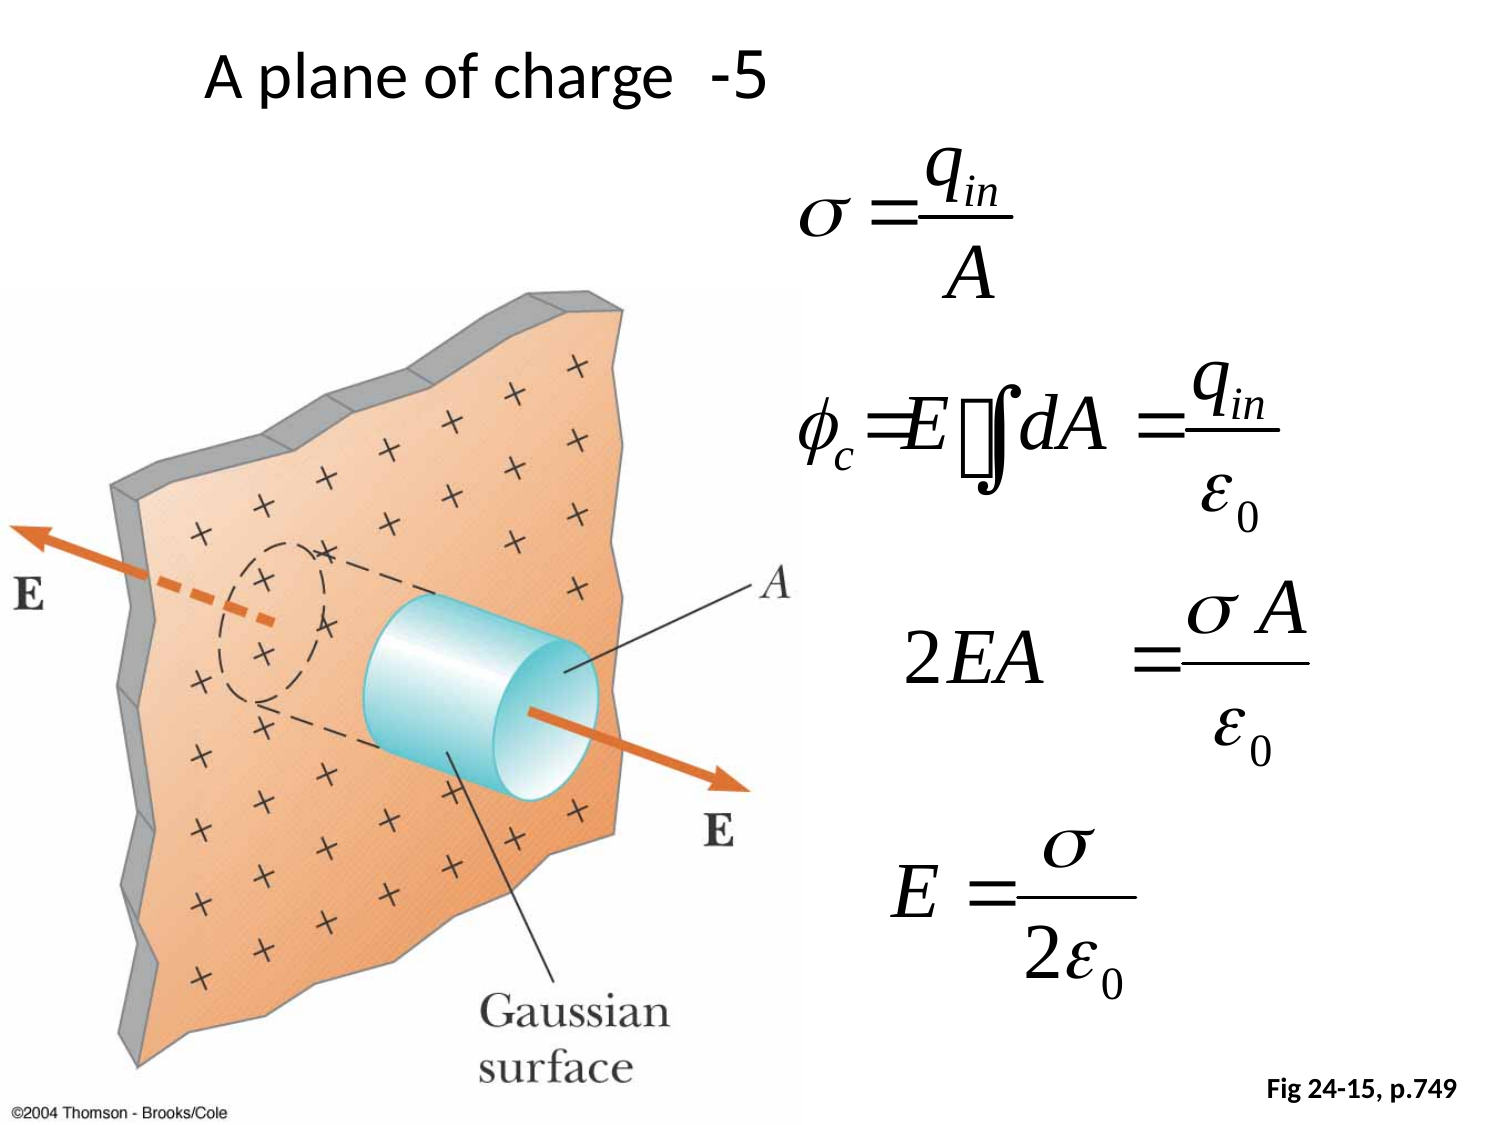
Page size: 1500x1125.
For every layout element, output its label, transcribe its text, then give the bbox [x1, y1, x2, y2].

text_box [0, 287, 803, 1125]
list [787, 105, 1343, 1019]
text_box 5- A plane of charge [189, 24, 785, 120]
text_box Fig 24-15, p.749 [1252, 1062, 1473, 1113]
